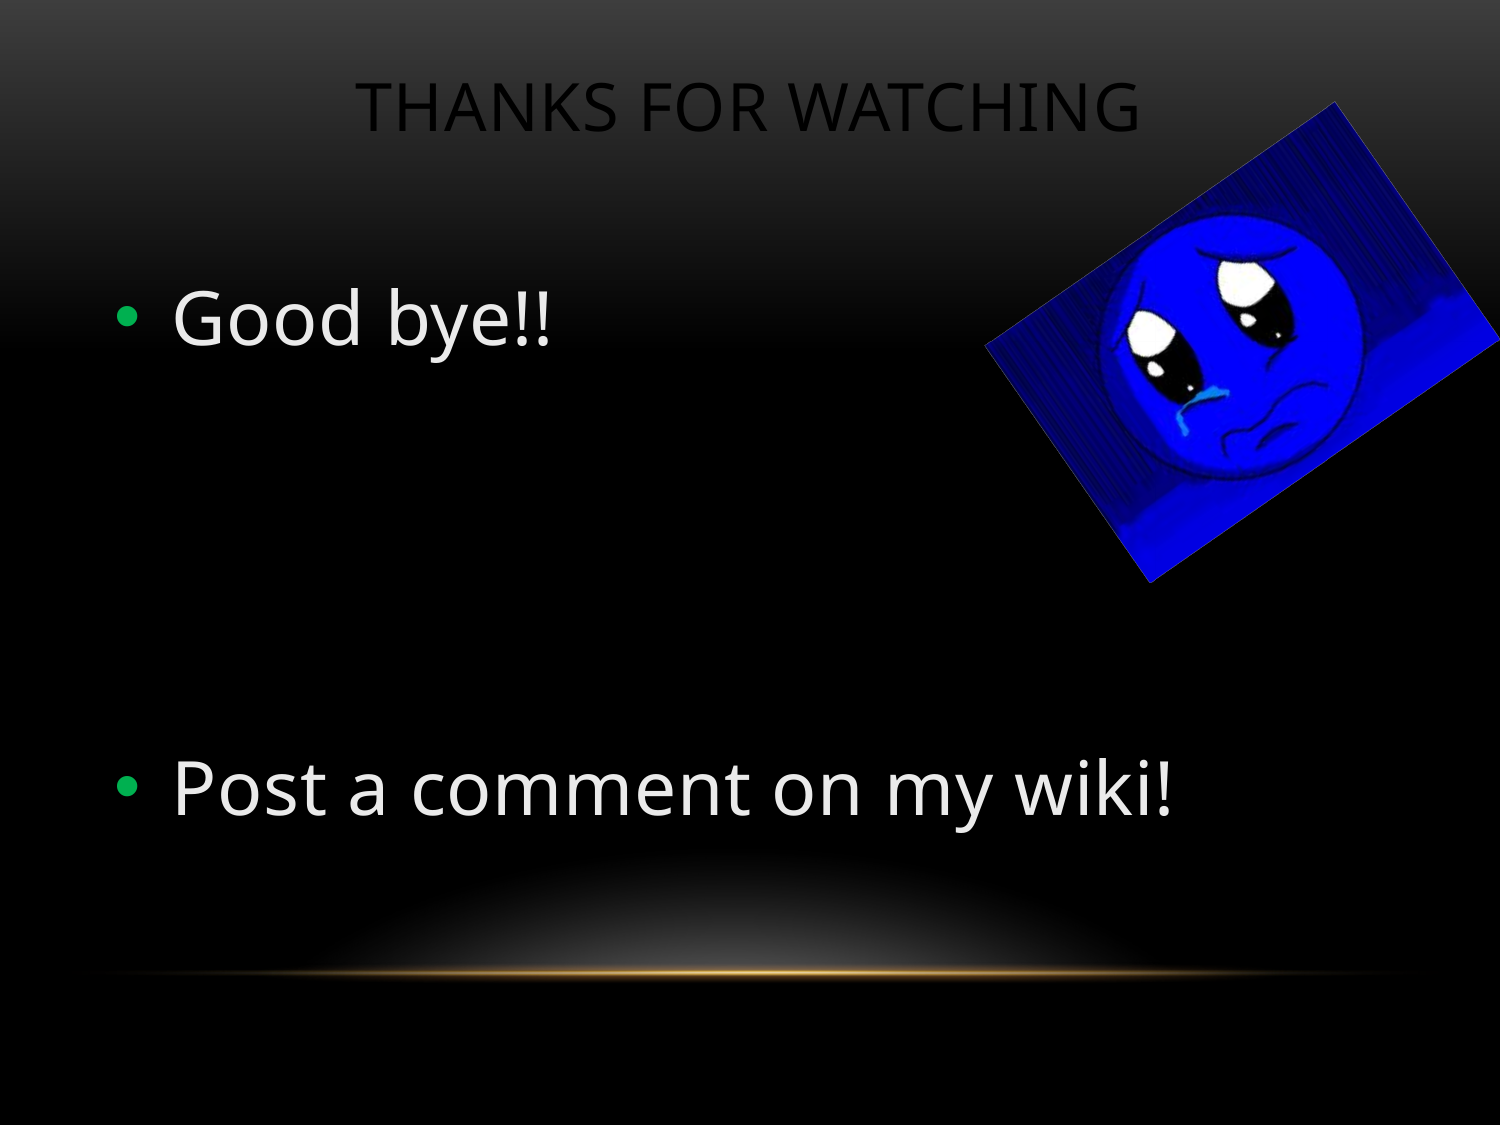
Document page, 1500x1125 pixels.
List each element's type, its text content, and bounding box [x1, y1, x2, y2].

picture [0, 0, 1500, 1125]
title Thanks for watching [99, 45, 1400, 233]
list Good bye!! Post a comment on my wiki! [99, 262, 1400, 938]
